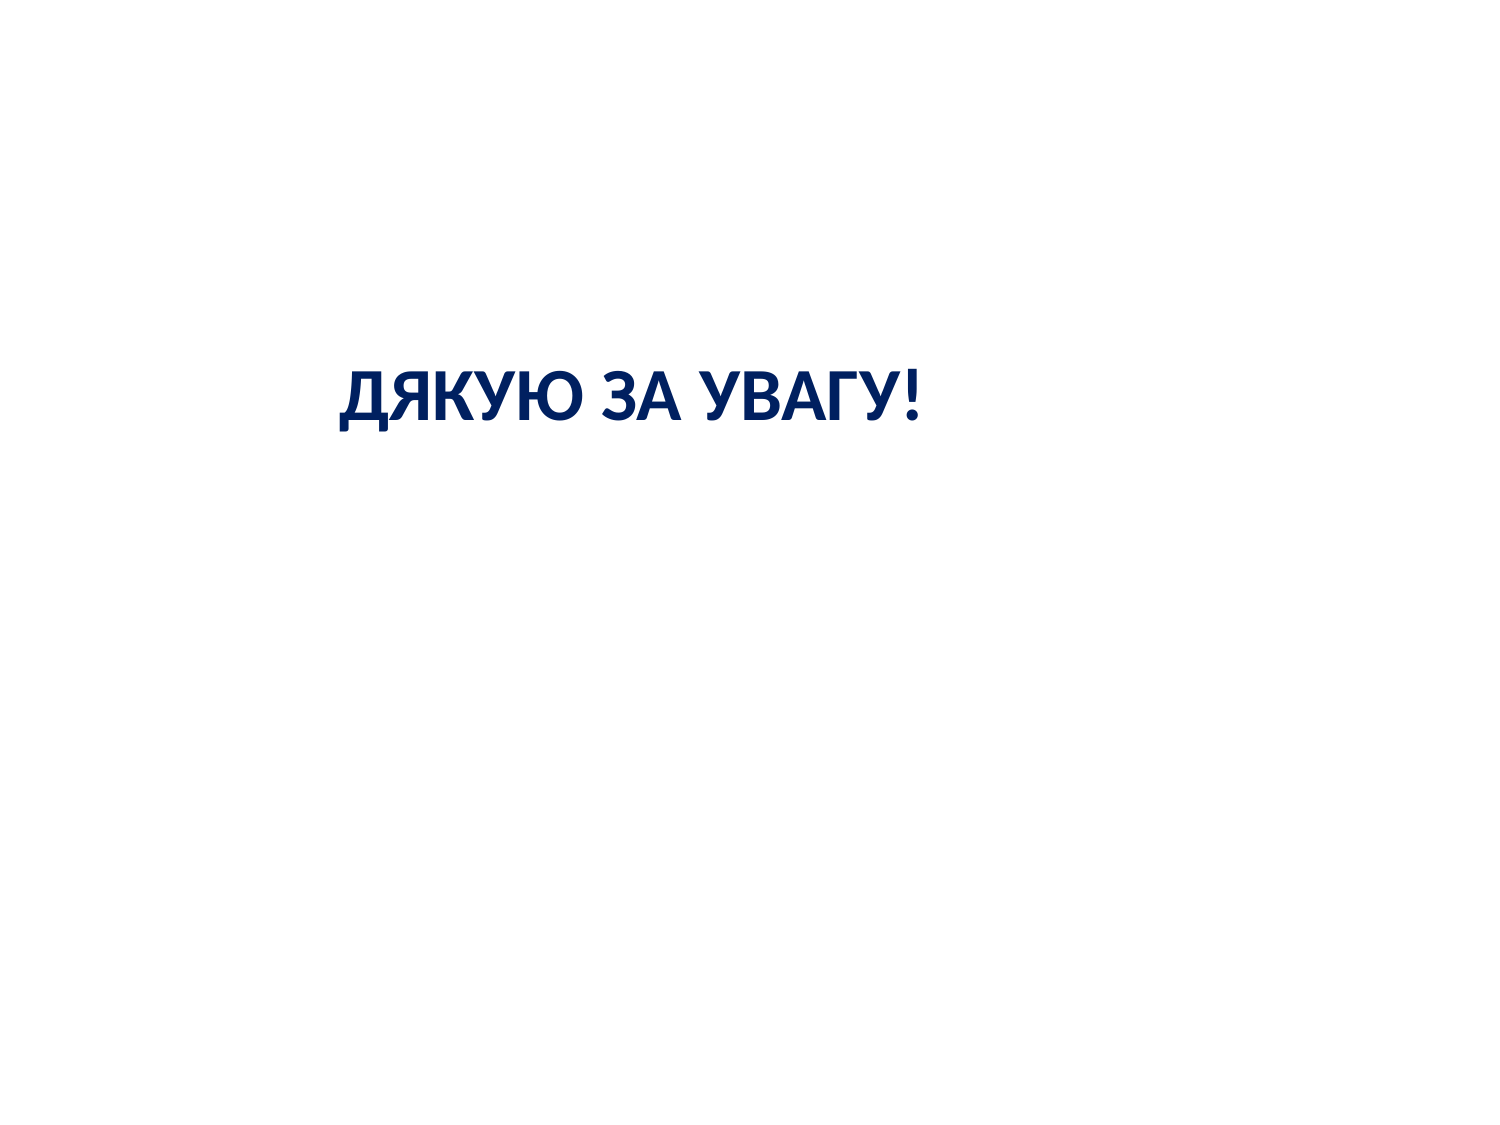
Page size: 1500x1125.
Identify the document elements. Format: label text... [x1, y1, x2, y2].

text_box ДЯКУЮ ЗА УВАГУ! [324, 338, 1176, 443]
